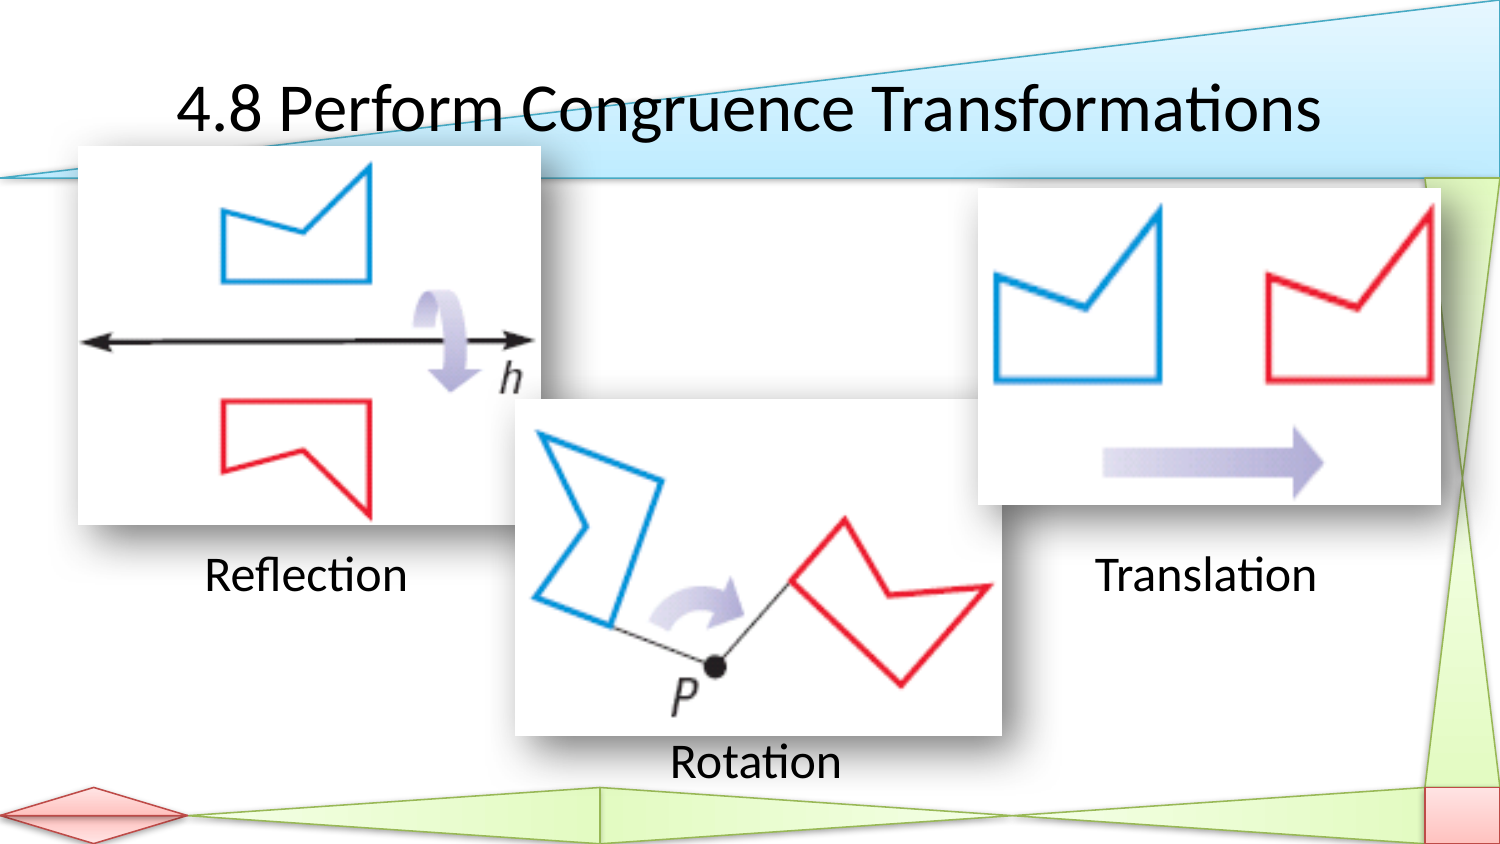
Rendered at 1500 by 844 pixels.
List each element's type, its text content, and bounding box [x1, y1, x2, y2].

text_box Rotation [524, 744, 988, 796]
text_box Reflection [74, 534, 510, 610]
title 4.8 Perform Congruence Transformations [75, 33, 1425, 175]
picture [77, 146, 1441, 736]
text_box Translation [1006, 534, 1438, 610]
